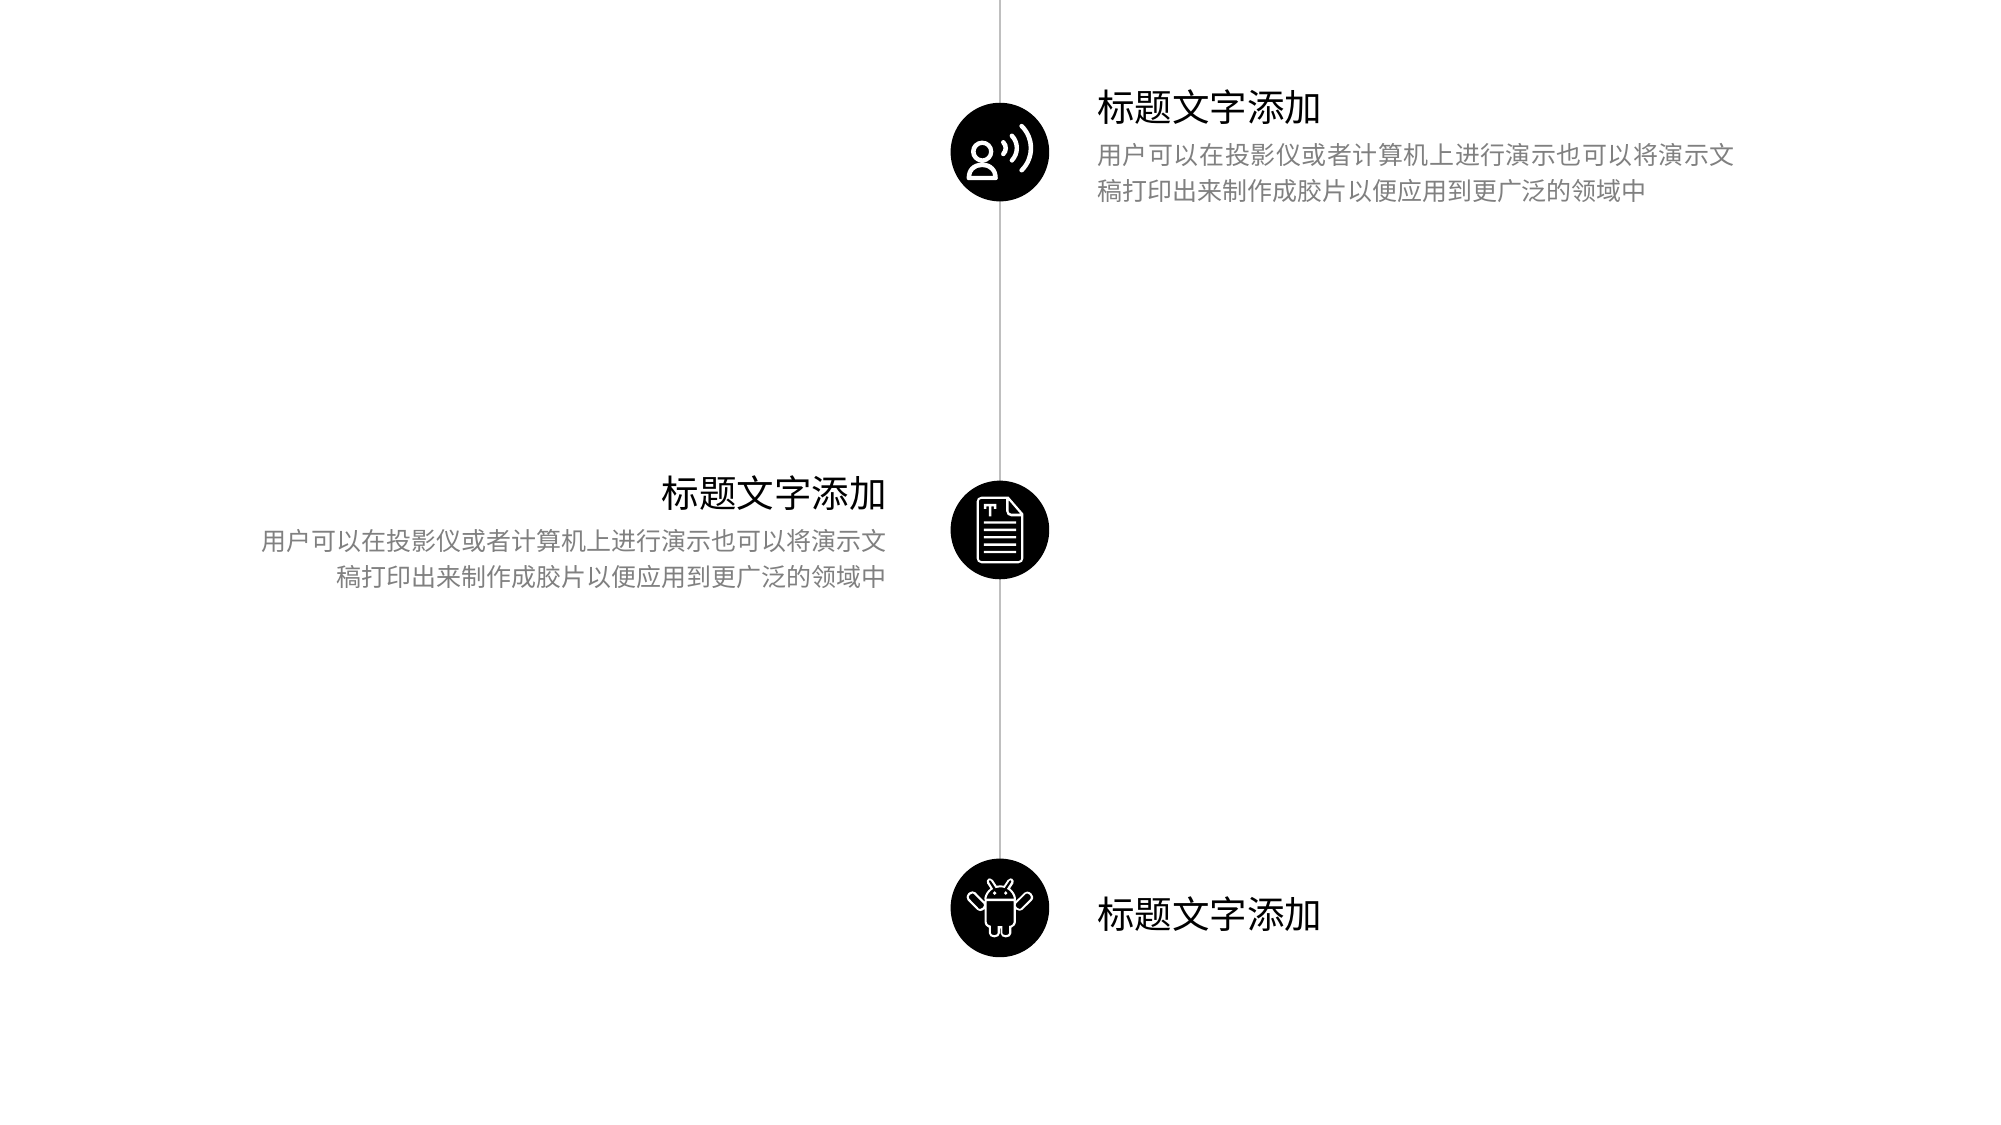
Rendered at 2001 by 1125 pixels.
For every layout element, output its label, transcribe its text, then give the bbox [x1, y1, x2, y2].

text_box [233, 454, 902, 600]
text_box 标题文字添加 [1082, 874, 1451, 944]
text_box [1082, 68, 1751, 214]
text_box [950, 858, 1050, 958]
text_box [950, 102, 1050, 202]
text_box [950, 480, 1050, 580]
